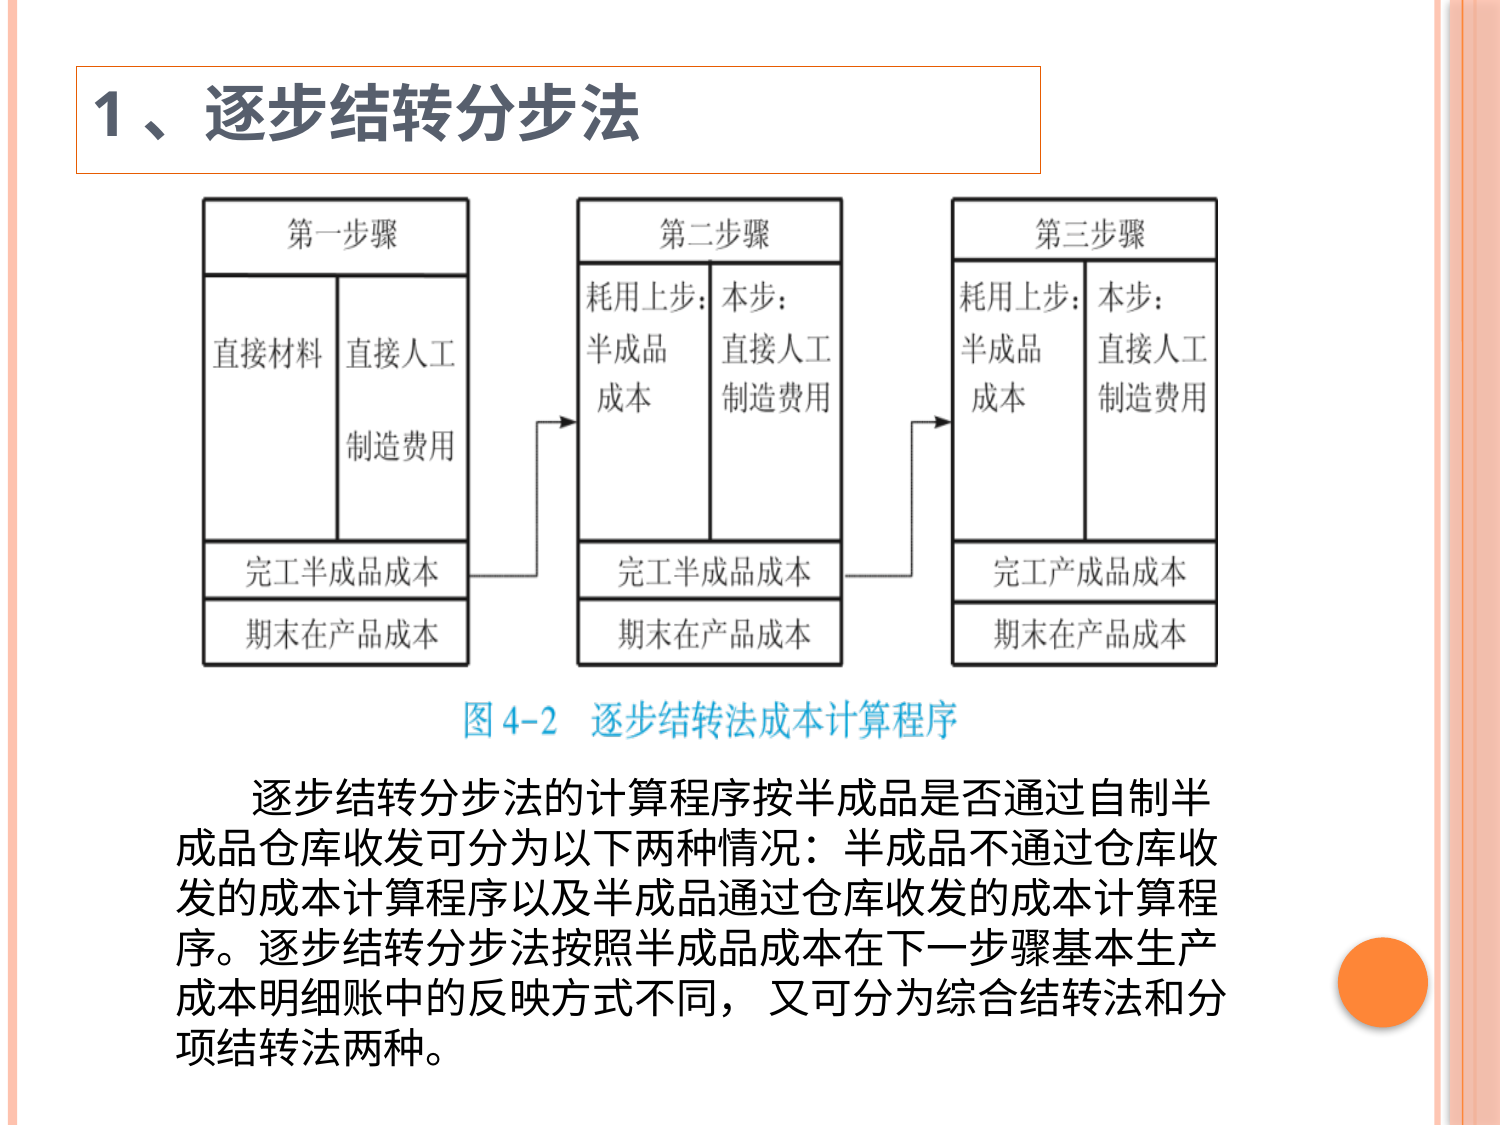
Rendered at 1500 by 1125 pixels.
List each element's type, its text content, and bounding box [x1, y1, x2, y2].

picture [200, 195, 1218, 741]
text_box 逐步结转分步法的计算程序按半成品是否通过自制半成品仓库收发可分为以下两种情况：半成品不通过仓库收发的成本计算程序以及半成品通过仓库收发的成本计算程序。逐步结转分步法按照半成品成本在下一步骤基本生产成本明细账中的反映方式不同， 又可分为综合结转法和分项结转法两种。 [160, 764, 1258, 1125]
text_box 1、逐步结转分步法 [76, 66, 1041, 174]
